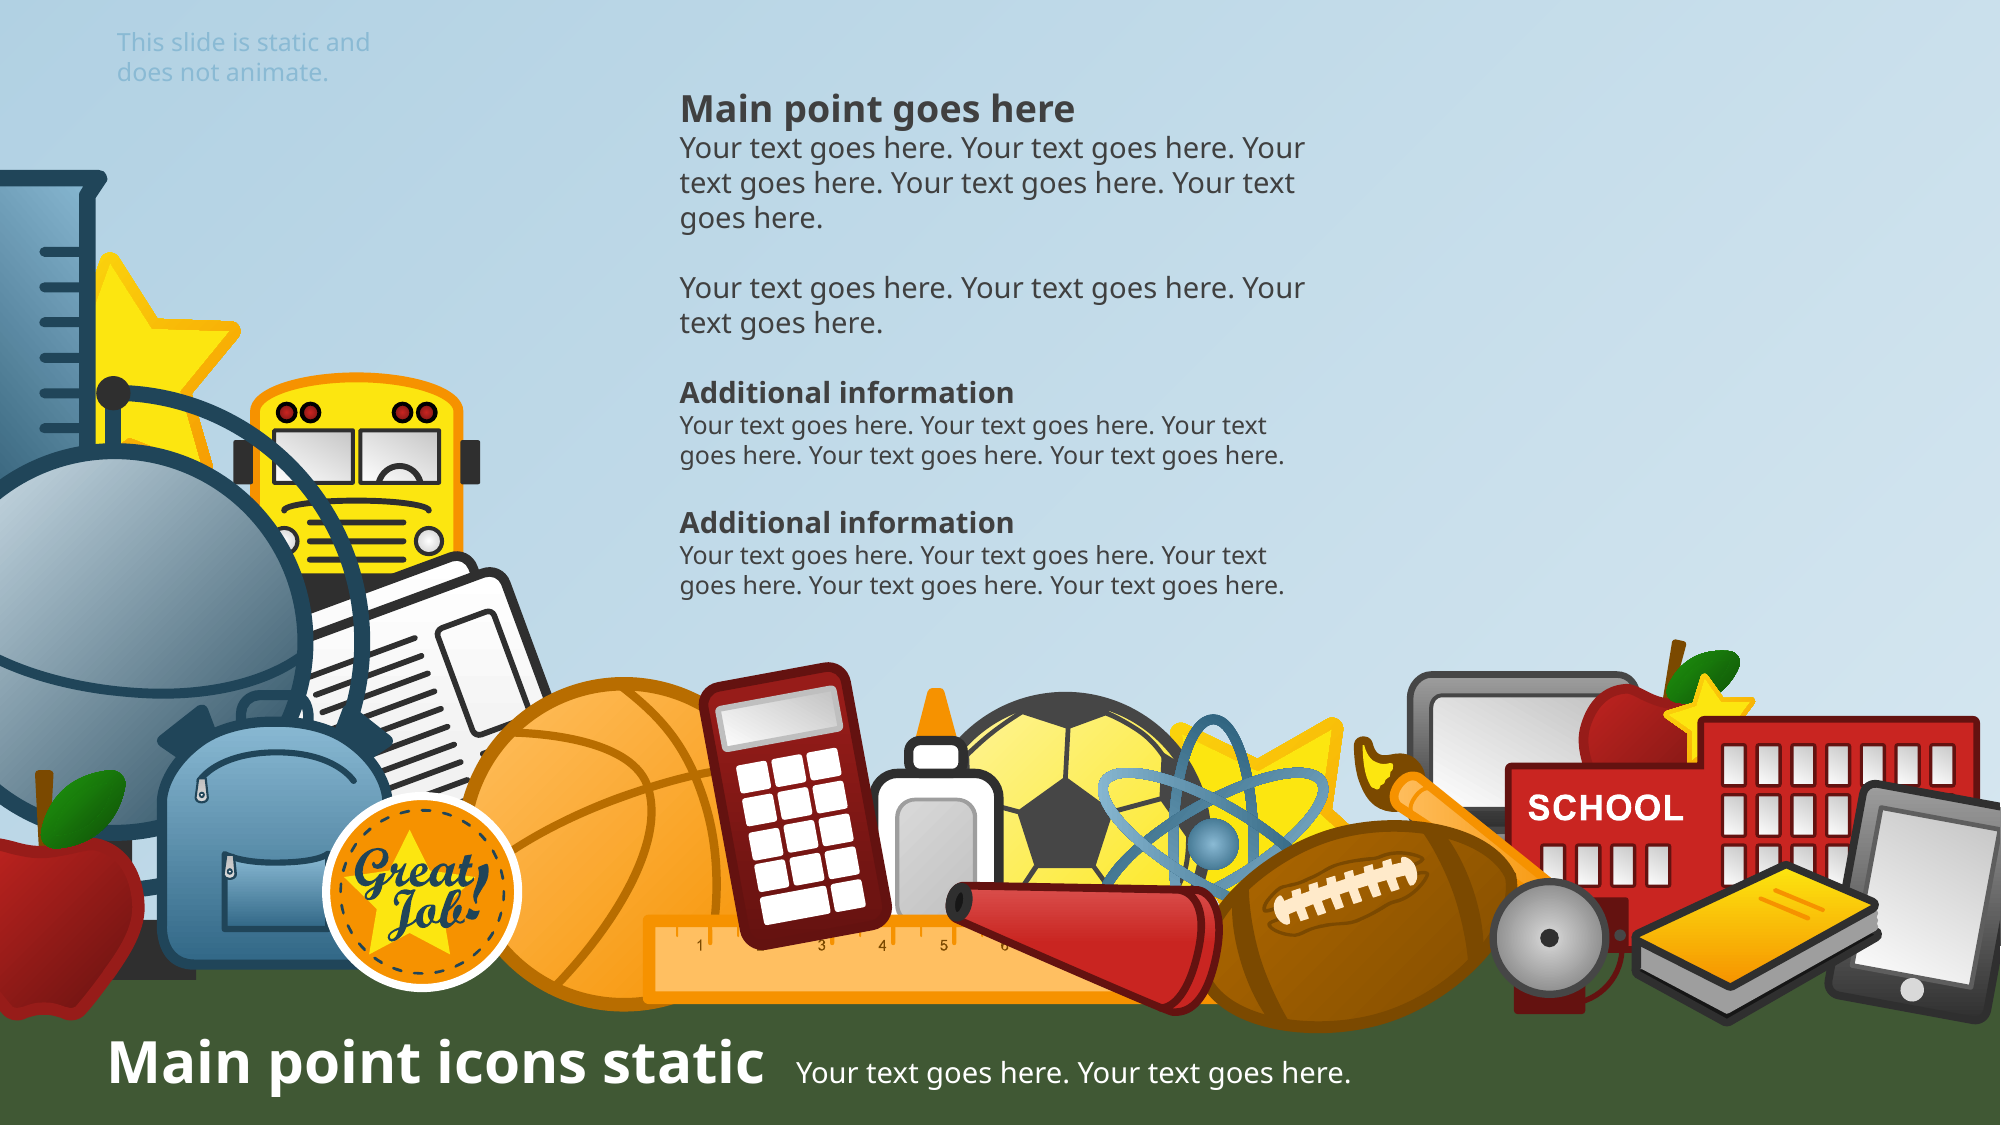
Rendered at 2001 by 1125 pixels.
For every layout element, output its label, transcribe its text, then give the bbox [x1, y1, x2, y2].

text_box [1504, 715, 1981, 877]
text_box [1004, 691, 1212, 862]
text_box [148, 980, 1190, 1017]
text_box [1406, 671, 1577, 825]
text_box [1085, 714, 1341, 862]
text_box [1190, 825, 1525, 1028]
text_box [1631, 860, 1883, 1027]
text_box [873, 688, 1004, 914]
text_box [156, 690, 394, 970]
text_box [642, 914, 1190, 1005]
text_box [456, 676, 792, 1012]
text_box [0, 1014, 2000, 1125]
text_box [1438, 687, 1501, 825]
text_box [1577, 638, 1741, 715]
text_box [1840, 790, 2000, 1014]
text_box This slide is static and does not animate. [102, 19, 481, 94]
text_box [1212, 697, 1402, 825]
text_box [0, 376, 371, 980]
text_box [371, 573, 564, 791]
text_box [322, 791, 523, 993]
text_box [0, 770, 148, 1021]
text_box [1489, 877, 1632, 1015]
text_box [0, 169, 108, 376]
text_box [108, 251, 245, 376]
text_box Main point goes here Your text goes here. Your text goes here. Your text goes here. Your text goes here. Your text goes here. Your text goes here. Your text goes here. Your text goes here. Additional information Your text goes here. Your text goes here. Your text goes here. Your text goes here. Your text goes here. Additional information Your text goes here. Your text goes here. Your text goes here. Your text goes here. Your text goes here. [664, 77, 1333, 607]
text_box Main point icons static Your text goes here. Your text goes here. [91, 1017, 1375, 1103]
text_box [1668, 675, 1762, 715]
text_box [718, 670, 873, 943]
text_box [943, 862, 1223, 995]
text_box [245, 372, 481, 573]
